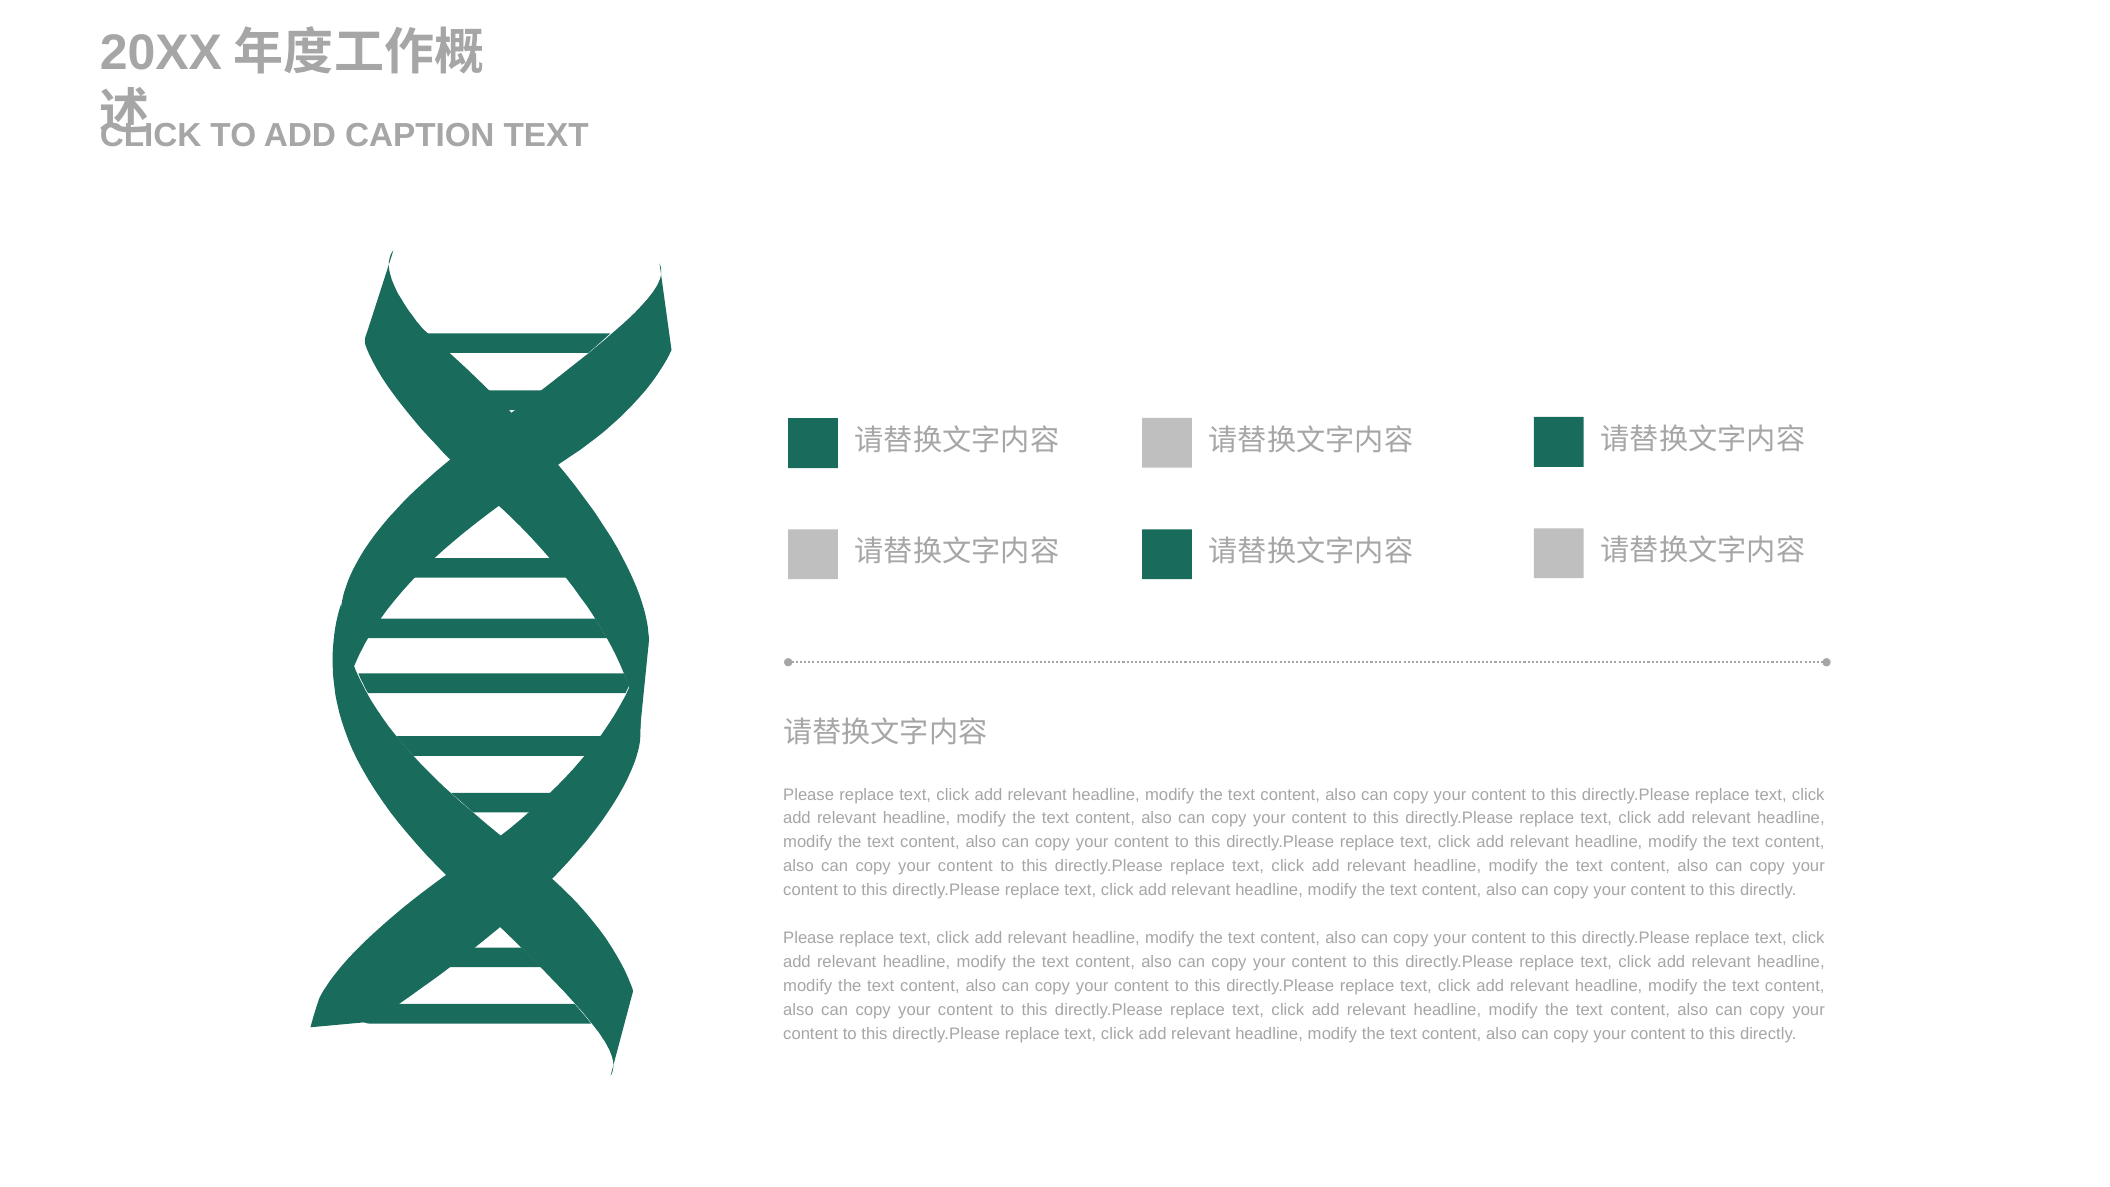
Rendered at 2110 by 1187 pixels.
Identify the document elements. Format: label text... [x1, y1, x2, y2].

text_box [332, 263, 672, 1076]
text_box 20XX年度工作概述 [99, 19, 534, 113]
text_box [788, 525, 1142, 580]
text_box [1533, 413, 1888, 467]
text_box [310, 250, 649, 1028]
text_box CLICK TO ADD CAPTION TEXT [99, 113, 629, 154]
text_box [1142, 525, 1497, 580]
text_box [1533, 524, 1888, 579]
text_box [788, 414, 1143, 469]
text_box 请替换文字内容 Please replace text, click add relevant headline, modify the text content, also can copy your content to this directly.Please replace text, click add relevant headline, modify the text content, also can copy your content to this directly.Please replace text, click add relevant headline, modify the text content, also can copy your content to this directly.Please replace text, click add relevant headline, modify the text content, also can copy your content to this directly.Please replace text, click add relevant headline, modify the text content, also can copy your content to this directly.Please replace text, click add relevant headline, modify the text content, also can copy your content to this directly. Please replace text, click add relevant headline, modify the text content, also can copy your content to this directly.Please replace text, click add relevant headline, modify the text content, also can copy your content to this directly.Please replace text, click add relevant headline, modify the text content, also can copy your content to this directly.Please replace text, click add relevant headline, modify the text content, also can copy your content to this directly.Please replace text, click add relevant headline, modify the text content, also can copy your content to this directly.Please replace text, click add relevant headline, modify the text content, also can copy your content to this directly. [783, 706, 1827, 1043]
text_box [1142, 414, 1497, 468]
